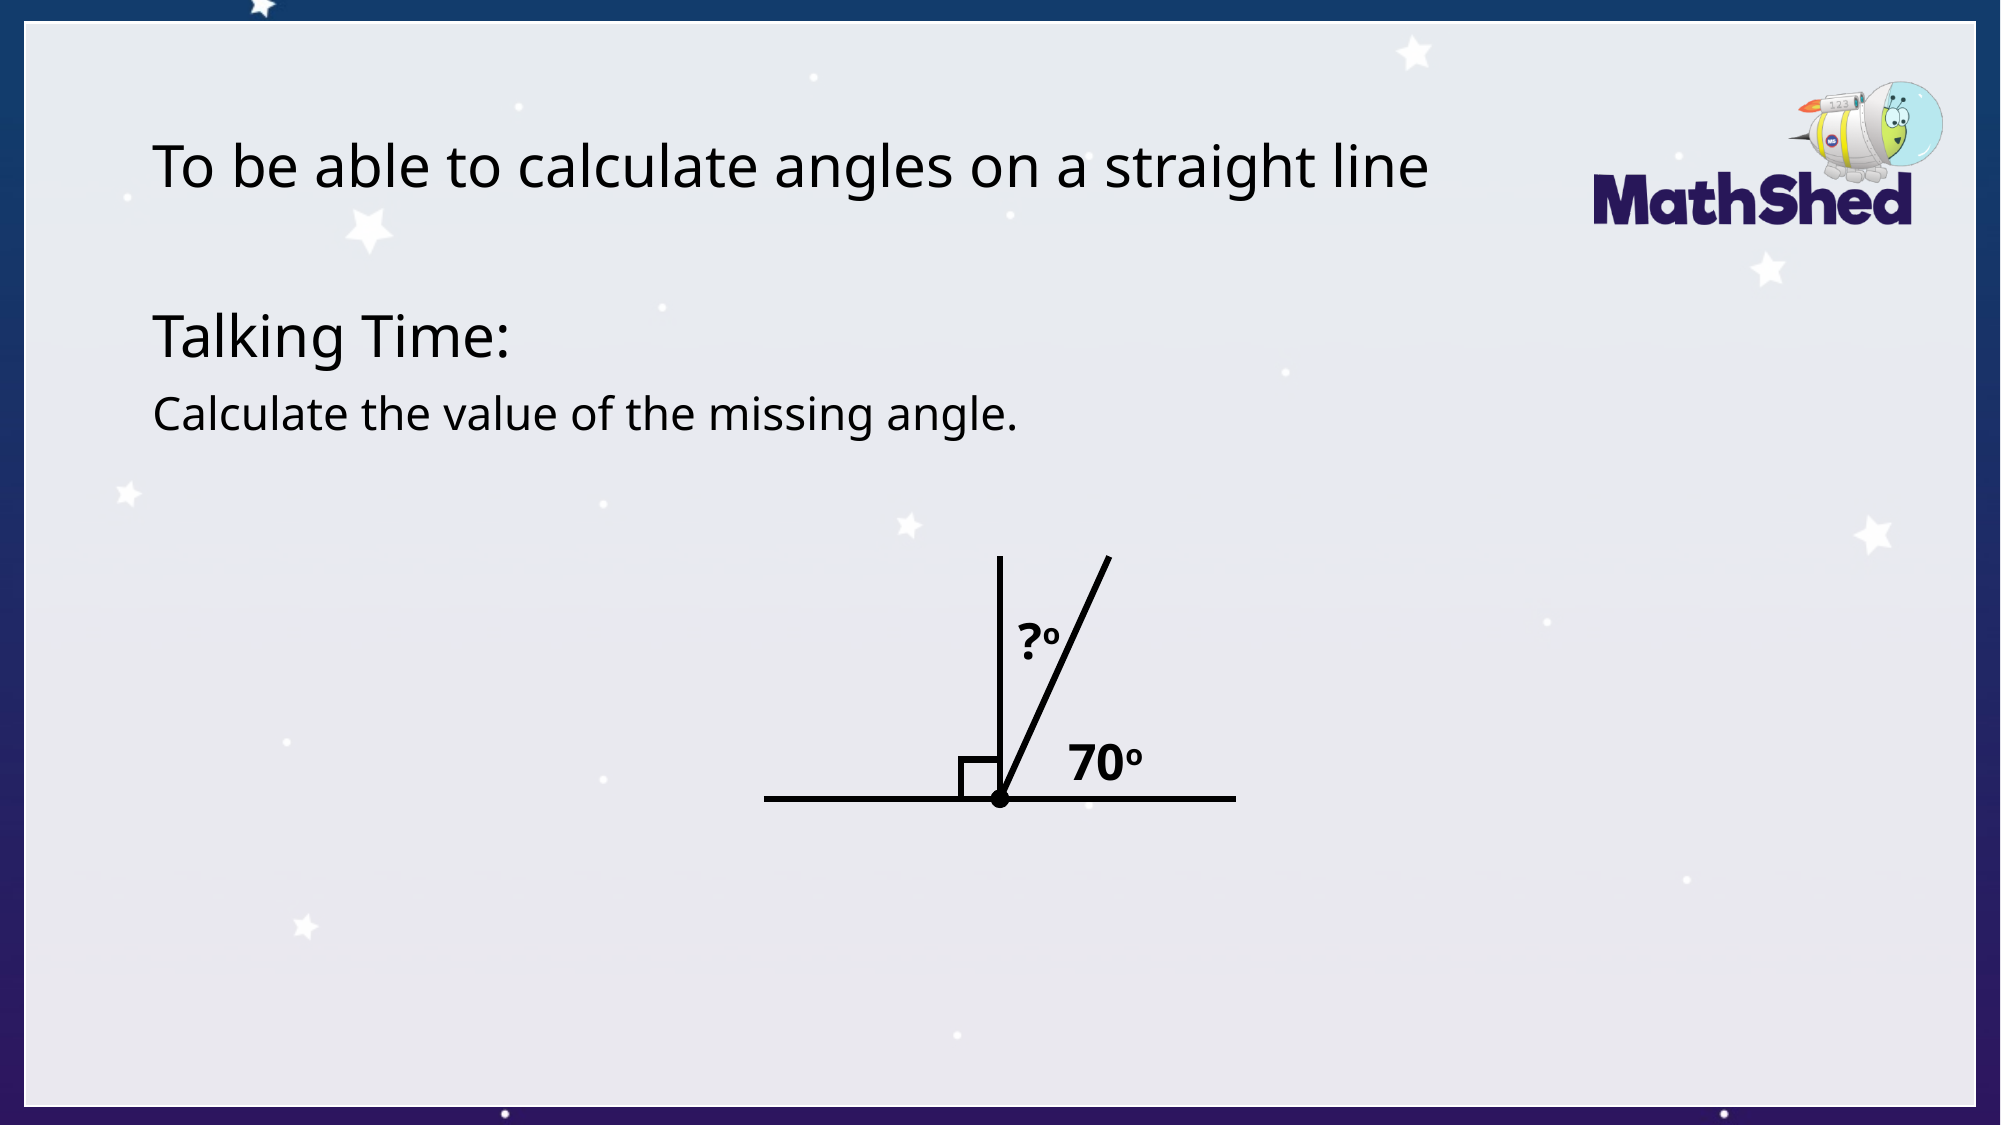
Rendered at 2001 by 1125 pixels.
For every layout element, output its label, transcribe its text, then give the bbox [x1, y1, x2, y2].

text_box [960, 759, 999, 798]
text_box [999, 556, 1110, 799]
text_box 70o [1110, 722, 1159, 798]
list Talking Time: Calculate the value of the missing angle. [137, 299, 1863, 1014]
picture [0, 0, 2001, 1125]
title To be able to calculate angles on a straight line [137, 59, 1578, 278]
